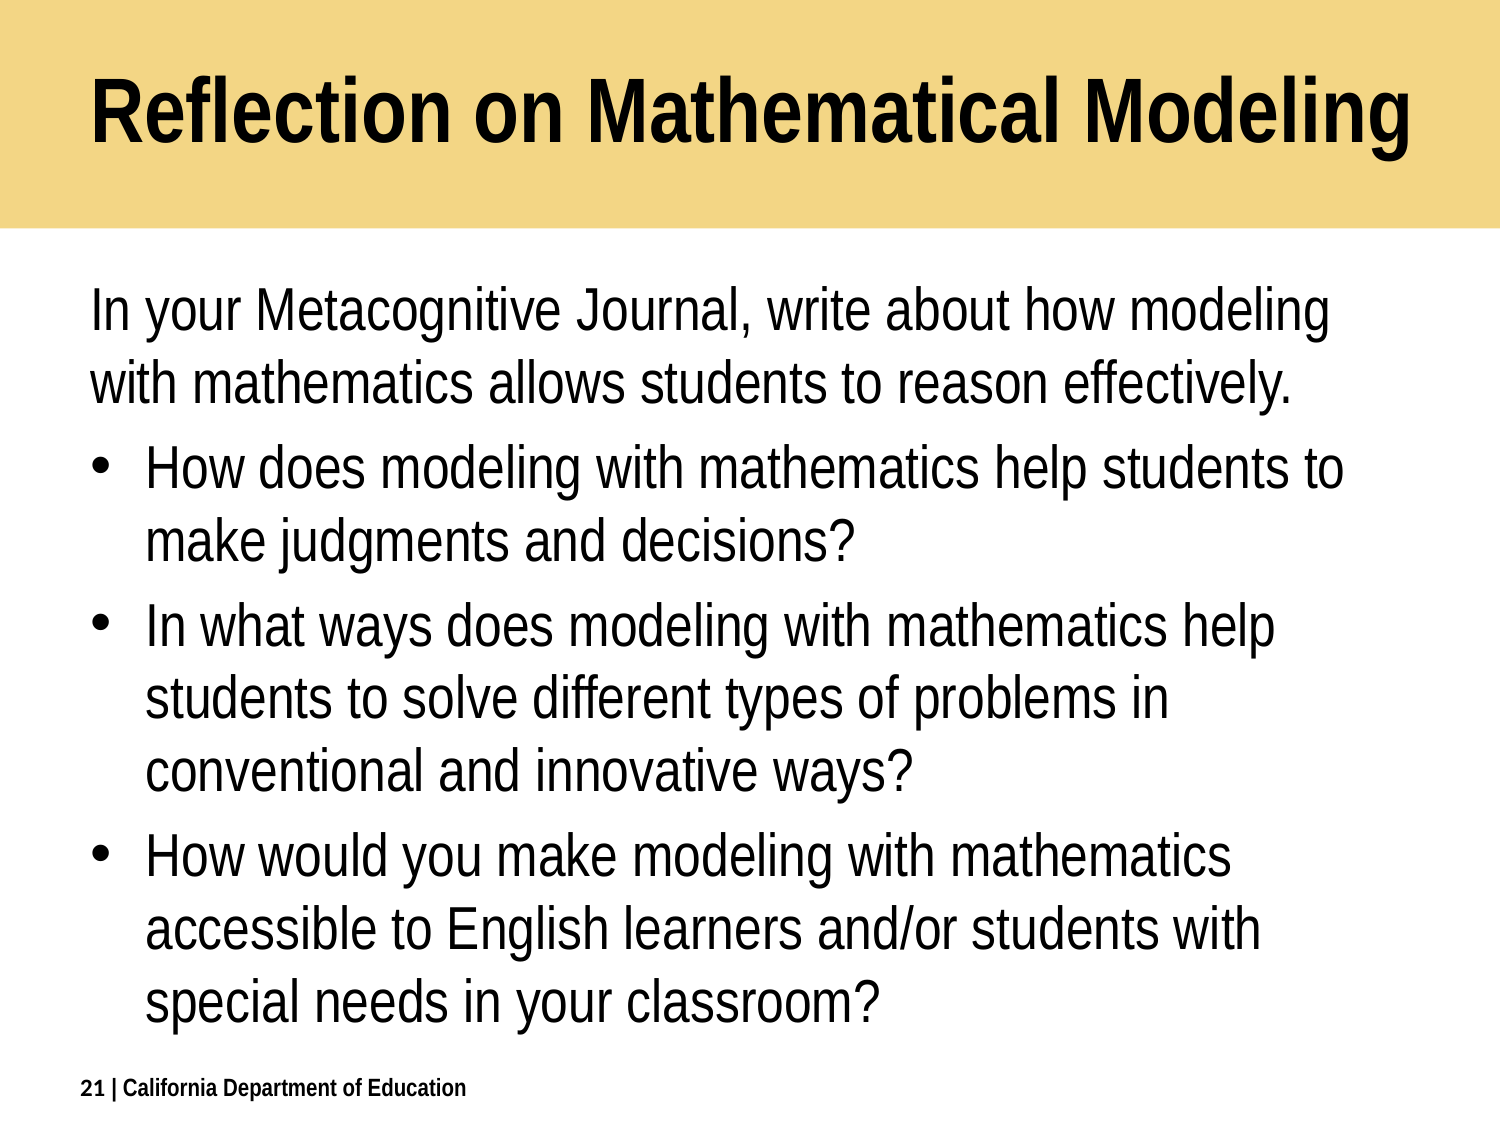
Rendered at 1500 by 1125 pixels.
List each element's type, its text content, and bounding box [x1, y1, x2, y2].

title Reflection on Mathematical Modeling [75, 11, 1457, 200]
footer | California Department of Education [121, 1064, 699, 1124]
slide_number 21 [55, 1064, 121, 1124]
list In your Metacognitive Journal, write about how modeling with mathematics allows students to reason effectively. How does modeling with mathematics help students to make judgments and decisions? In what ways does modeling with mathematics help students to solve different types of problems in conventional and innovative ways? How would you make modeling with mathematics accessible to English learners and/or students with special needs in your classroom? [75, 262, 1425, 1054]
